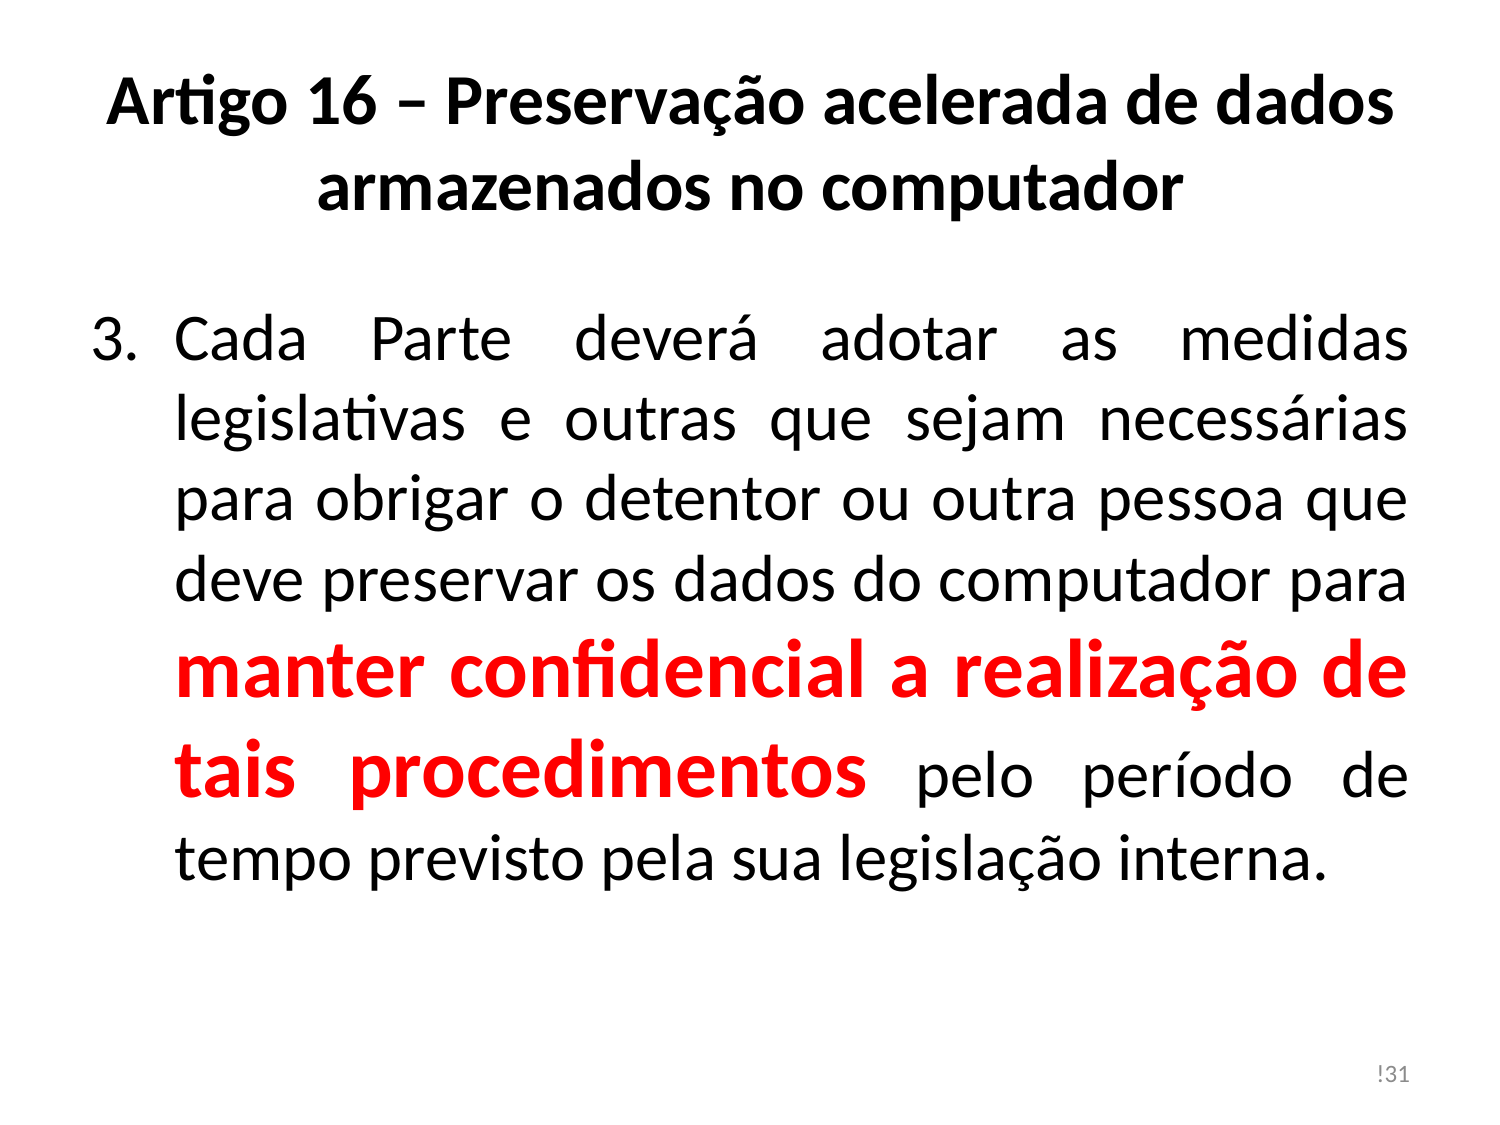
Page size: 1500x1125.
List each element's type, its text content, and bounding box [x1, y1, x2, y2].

list Cada Parte deverá adotar as medidas legislativas e outras que sejam necessárias para obrigar o detentor ou outra pessoa que deve preservar os dados do computador para manter confidencial a realização de tais procedimentos pelo período de tempo previsto pela sua legislação interna. [74, 286, 1426, 1030]
slide_number !31 [1074, 1042, 1425, 1103]
title Artigo 16 – Preservação acelerada de dados armazenados no computador [76, 44, 1426, 232]
